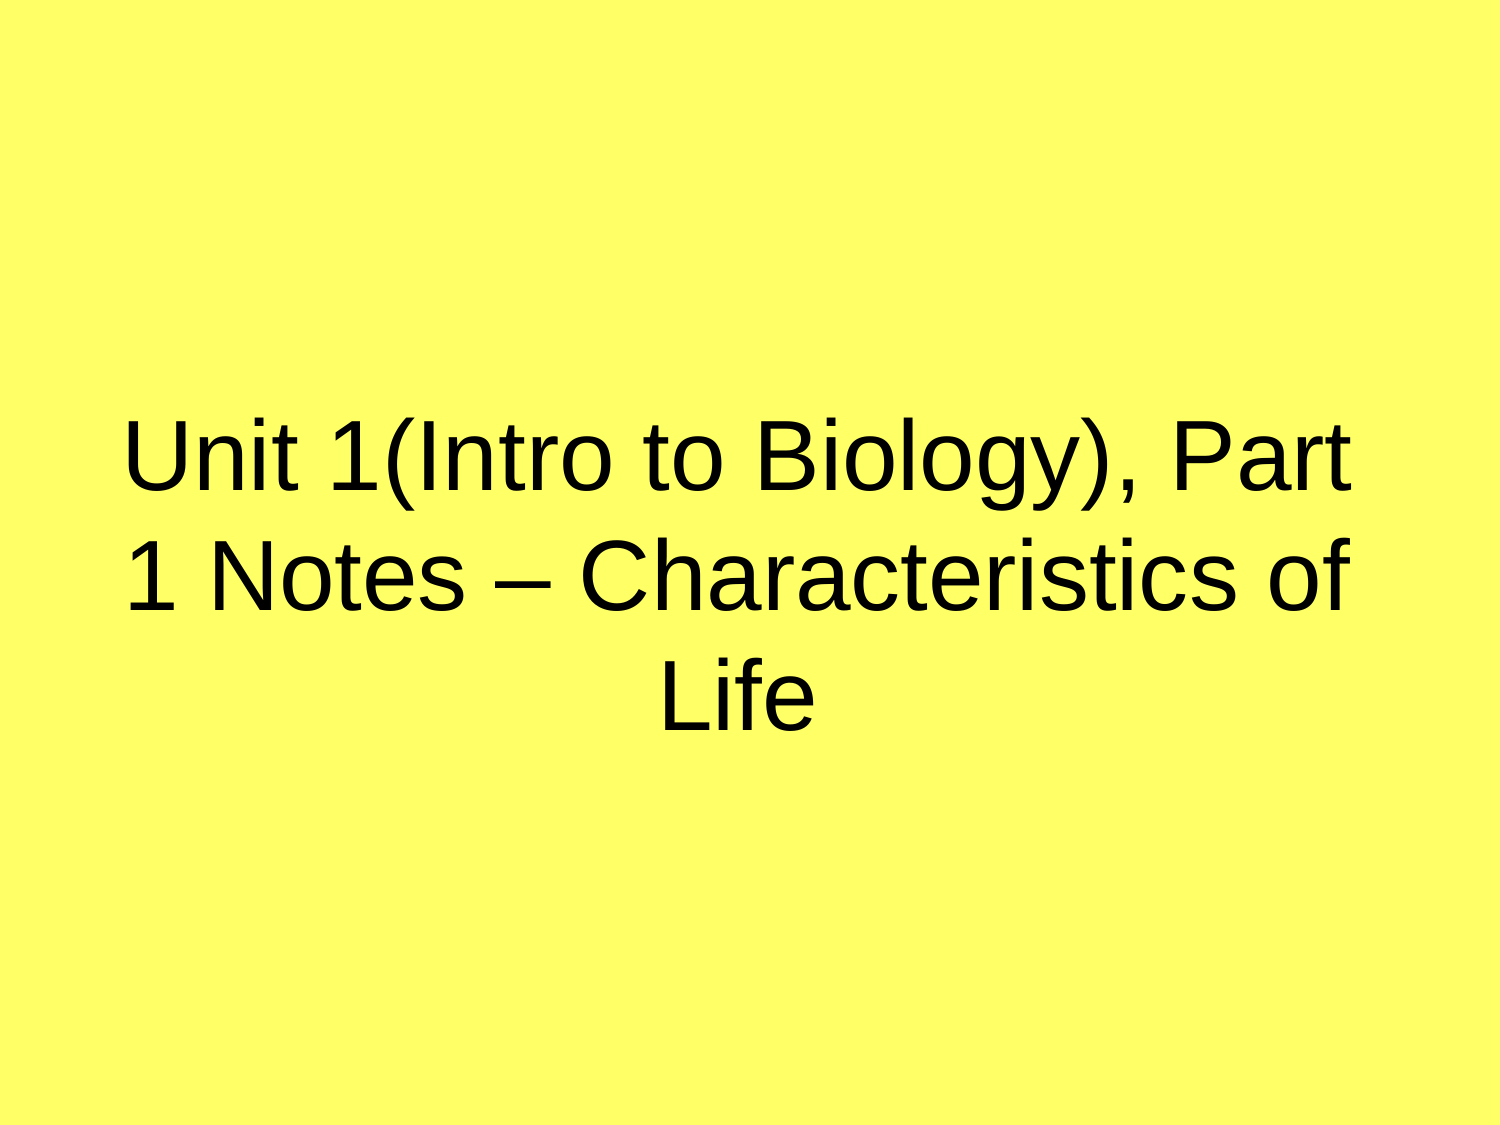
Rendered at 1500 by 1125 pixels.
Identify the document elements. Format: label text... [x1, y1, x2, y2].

title Unit 1(Intro to Biology), Part 1 Notes – Characteristics of Life [99, 549, 1375, 792]
